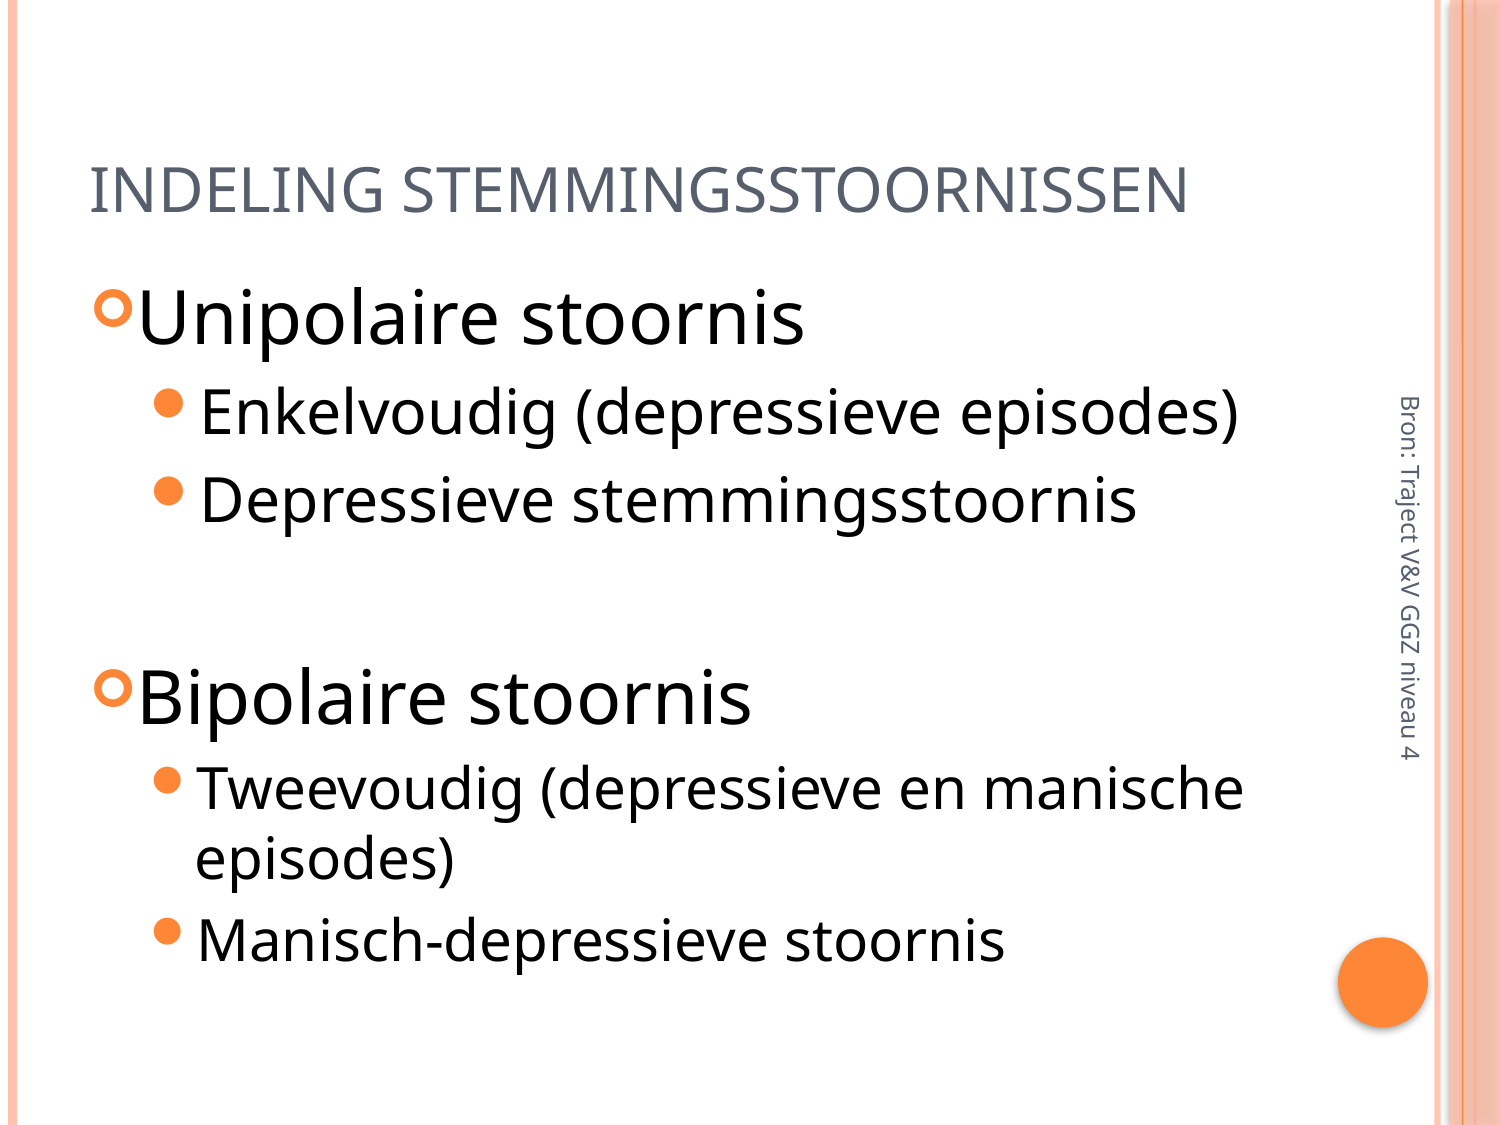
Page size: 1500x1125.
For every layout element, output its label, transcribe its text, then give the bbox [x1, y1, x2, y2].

list Unipolaire stoornis Enkelvoudig (depressieve episodes) Depressieve stemmingsstoornis Bipolaire stoornis Tweevoudig (depressieve en manische episodes) Manisch-depressieve stoornis [75, 262, 1300, 1062]
title Indeling stemmingsstoornissen [75, 45, 1300, 233]
footer Bron: Traject V&V GGZ niveau 4 [1379, 380, 1440, 906]
